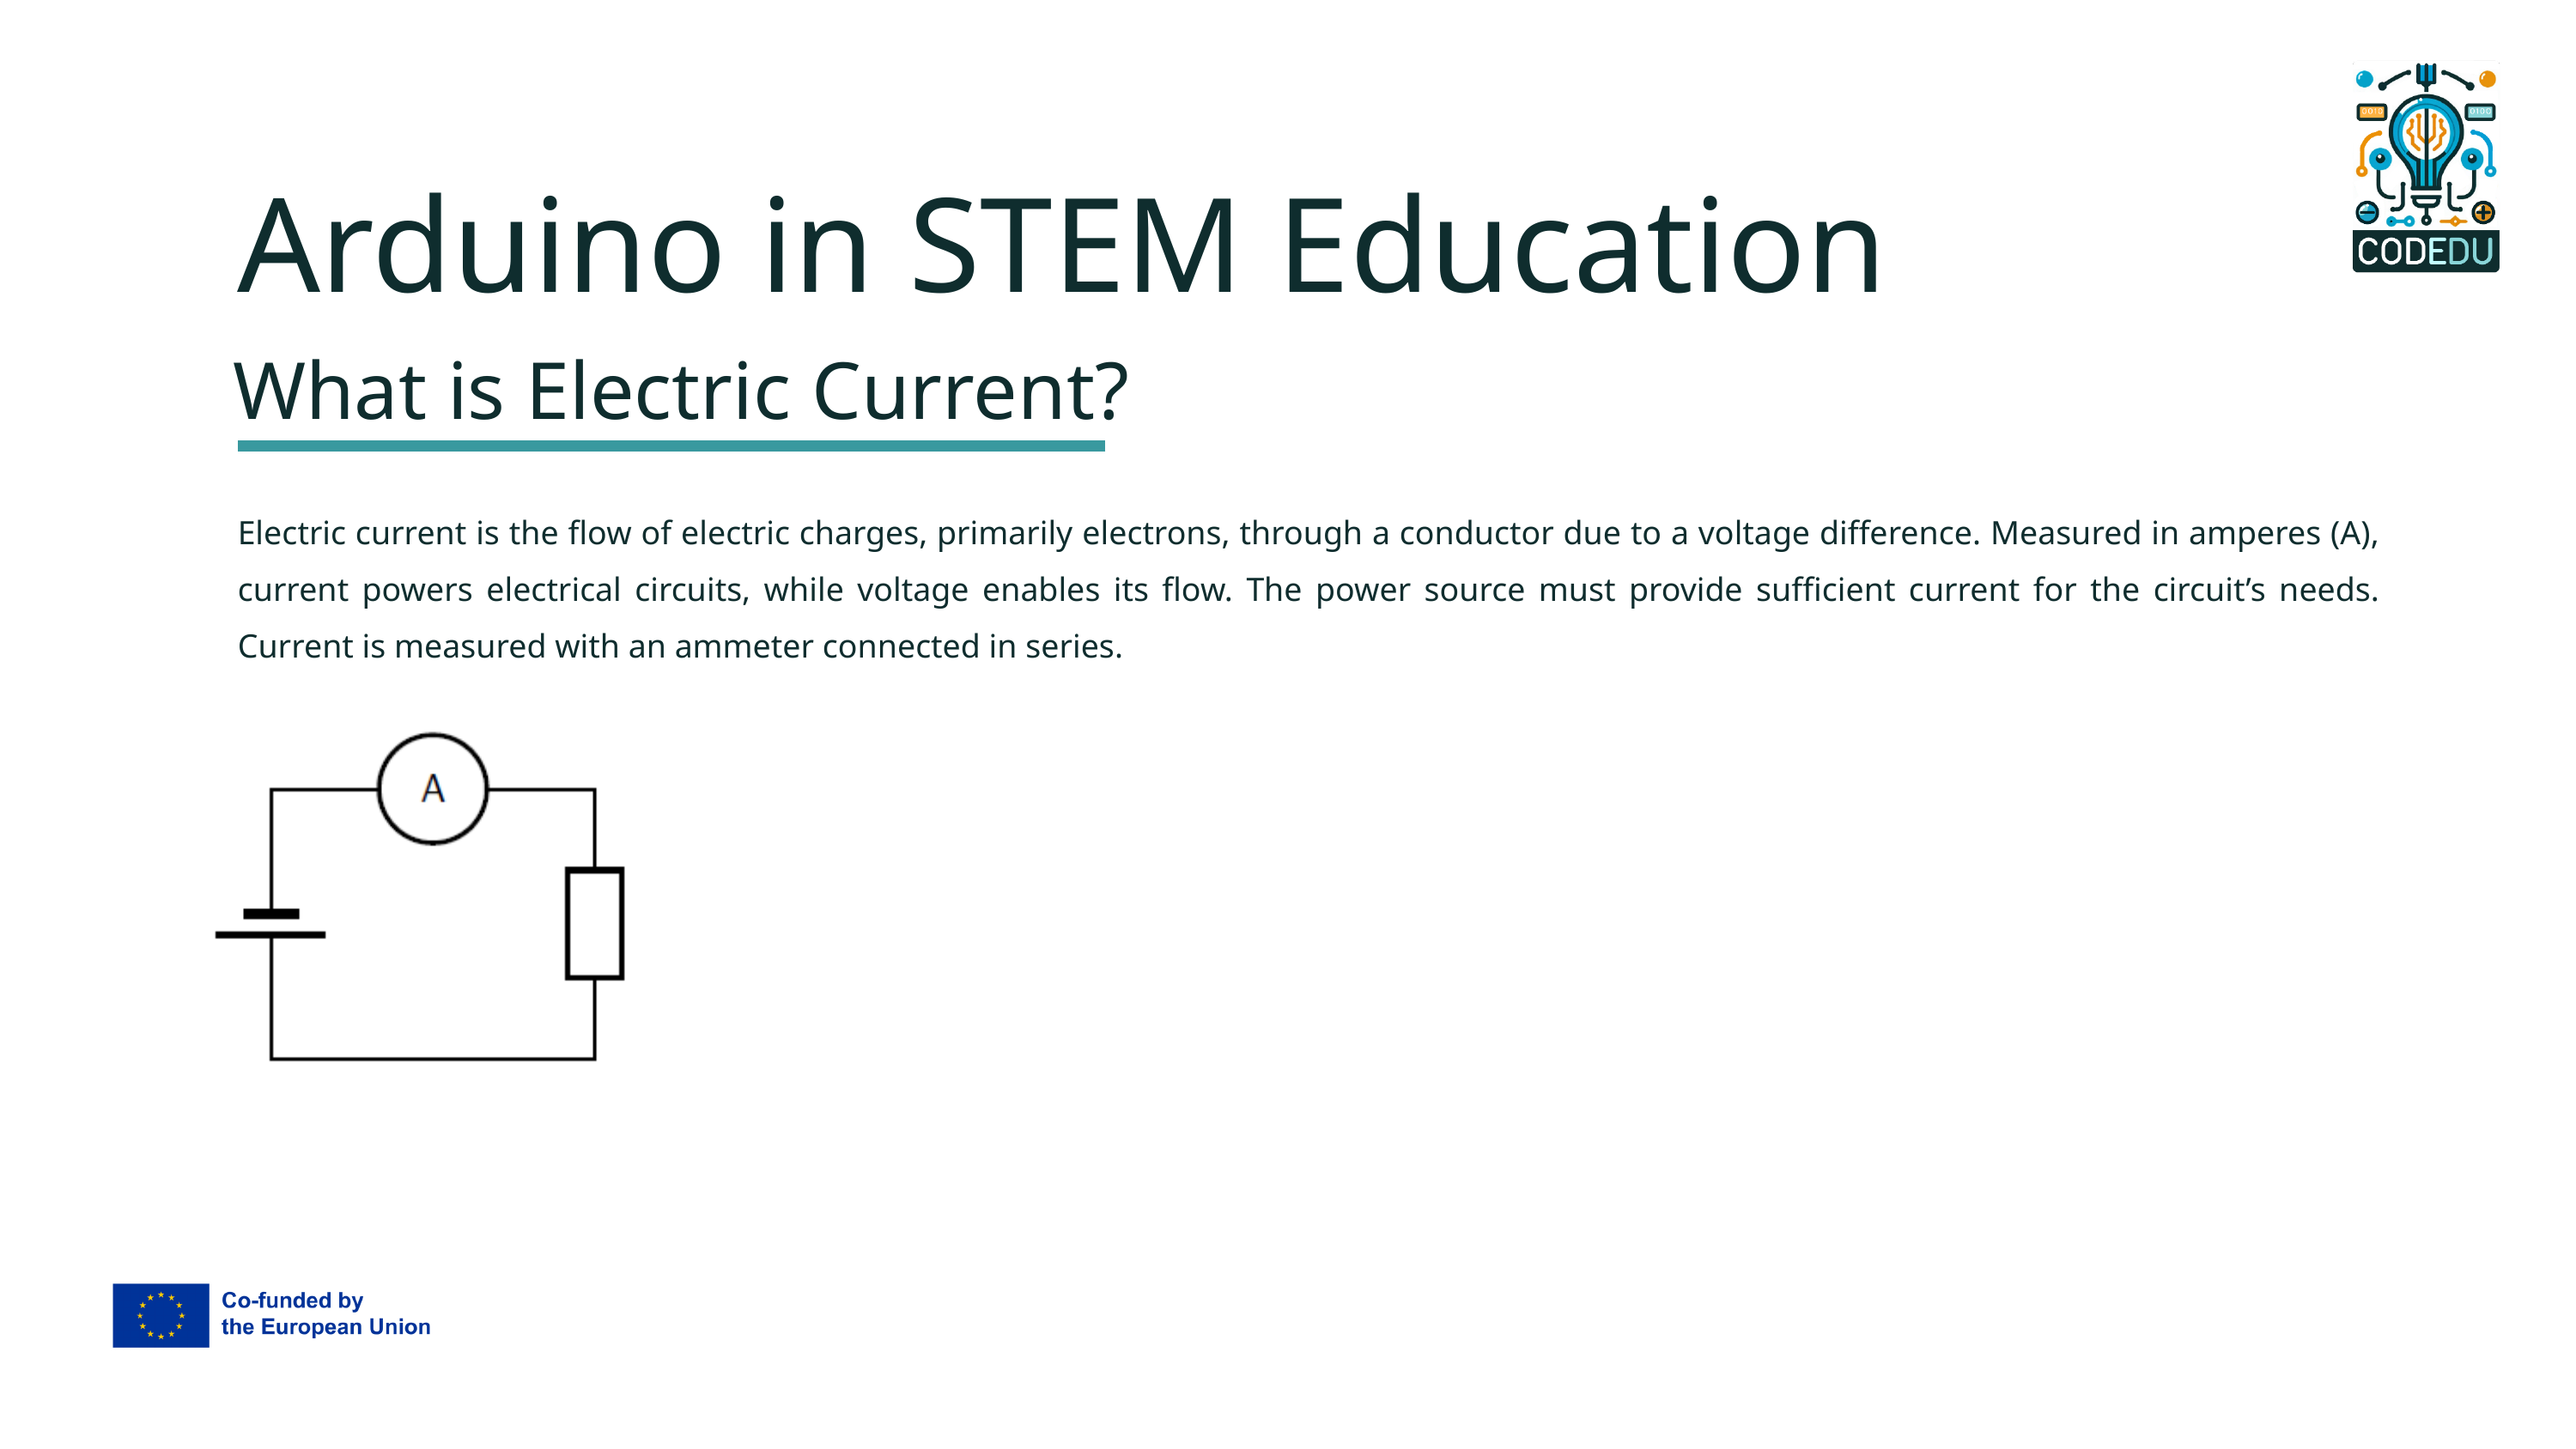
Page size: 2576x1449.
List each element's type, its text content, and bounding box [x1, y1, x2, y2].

text_box [107, 1278, 443, 1353]
text_box Electric current is the flow of electric charges, primarily electrons, through a conductor due to a voltage difference. Measured in amperes (A), current powers electrical circuits, while voltage enables its flow. The power source must provide sufficient current for the circuit’s needs. Current is measured with an ammeter connected in series. [237, 494, 2382, 665]
picture [191, 724, 640, 1088]
picture [2221, 0, 2576, 395]
text_box What is Electric Current? [233, 296, 2387, 435]
text_box Arduino in STEM Education [237, 146, 2217, 319]
